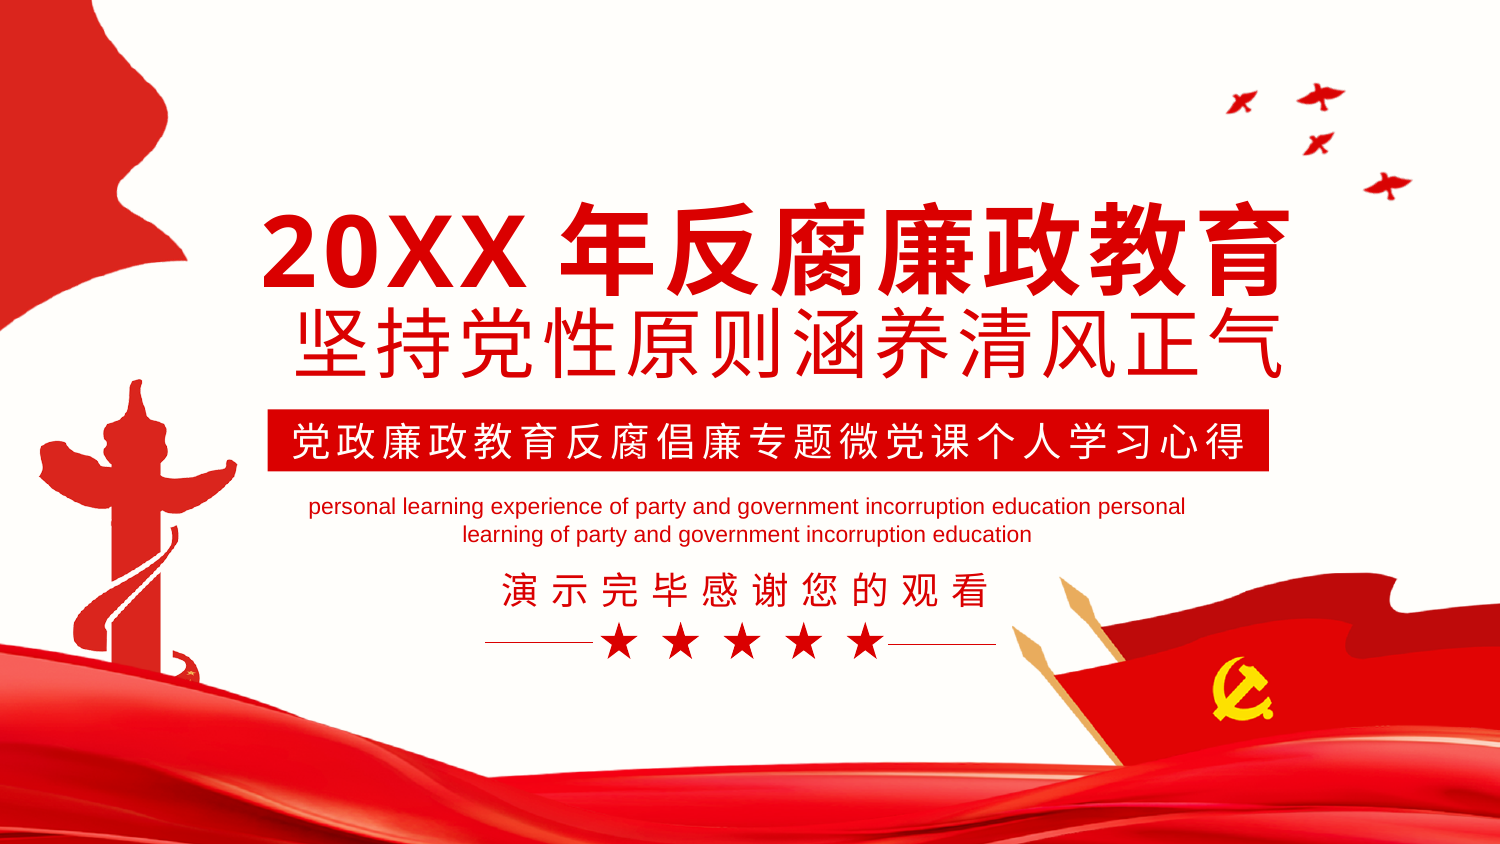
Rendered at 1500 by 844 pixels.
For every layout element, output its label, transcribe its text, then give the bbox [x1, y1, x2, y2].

text_box personal learning experience of party and government incorruption education personal learning of party and government incorruption education [280, 484, 1244, 554]
text_box 演示完毕感谢您的观看 [450, 559, 974, 620]
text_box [241, 179, 1322, 400]
picture [1163, 0, 1478, 286]
text_box 党政廉政教育反腐倡廉专题微党课个人学习心得 [280, 409, 1269, 472]
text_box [485, 621, 997, 659]
picture [0, 0, 1500, 844]
